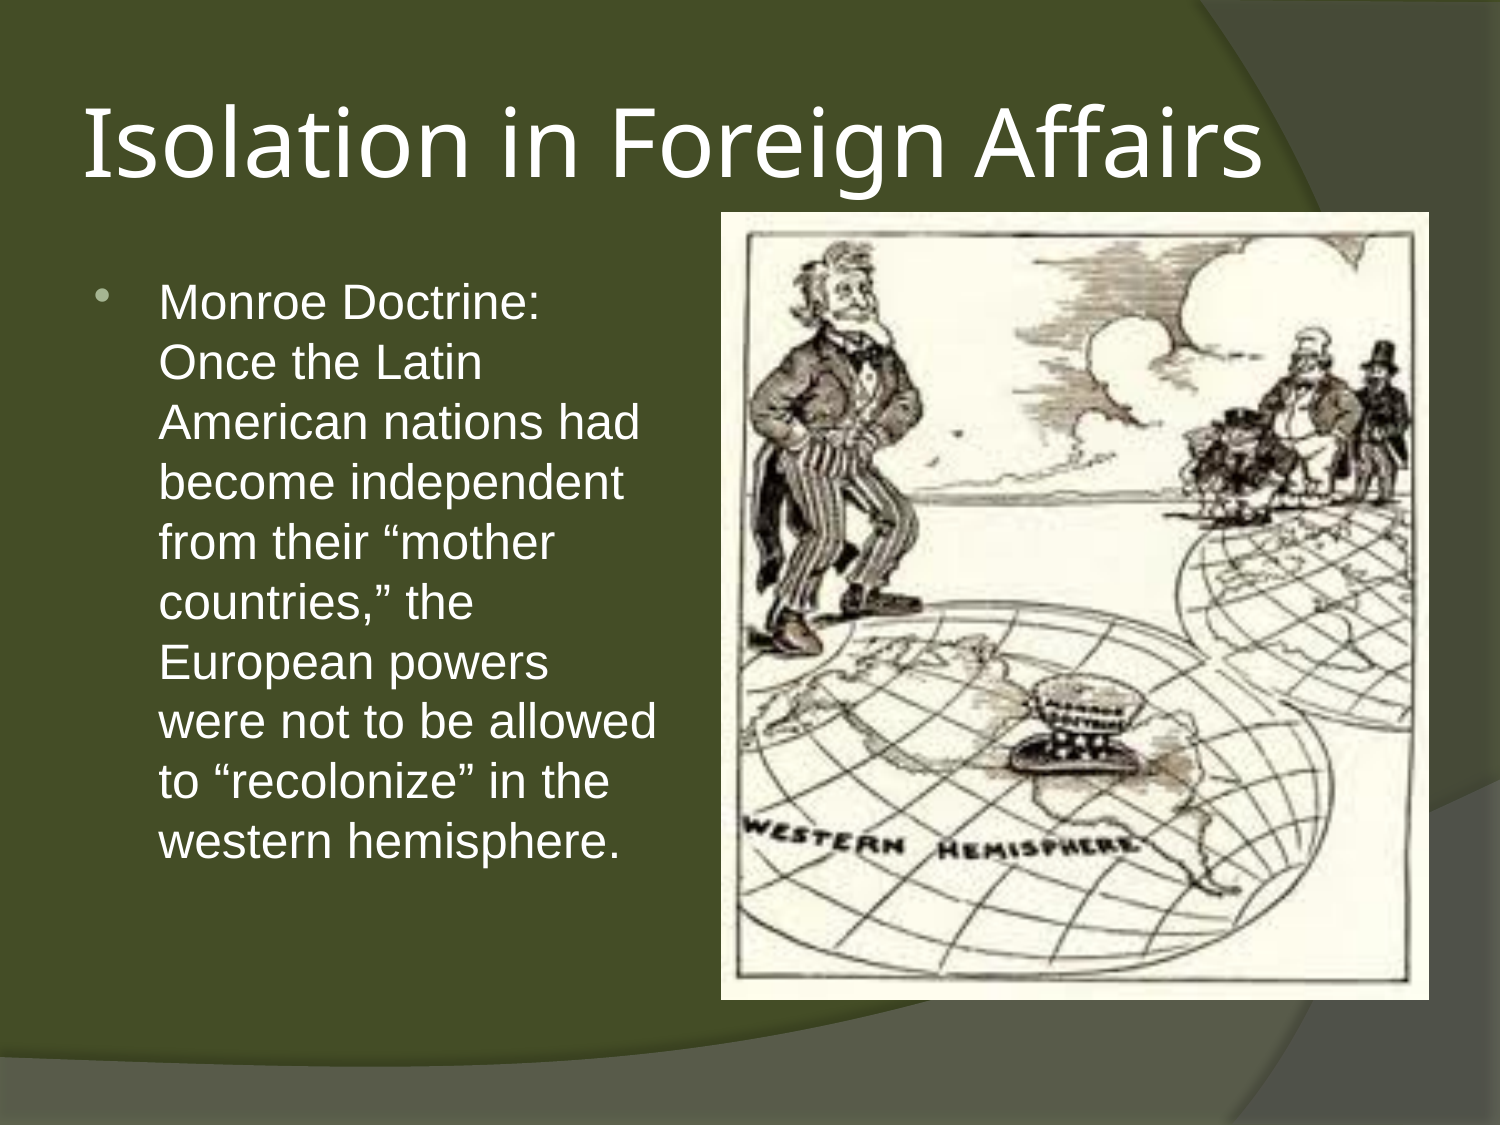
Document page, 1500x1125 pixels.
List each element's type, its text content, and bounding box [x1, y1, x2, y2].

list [720, 212, 1430, 1001]
list Monroe Doctrine: Once the Latin American nations had become independent from their “mother countries,” the European powers were not to be allowed to “recolonize” in the western hemisphere. [75, 262, 675, 1005]
title Isolation in Foreign Affairs [75, 45, 1300, 233]
